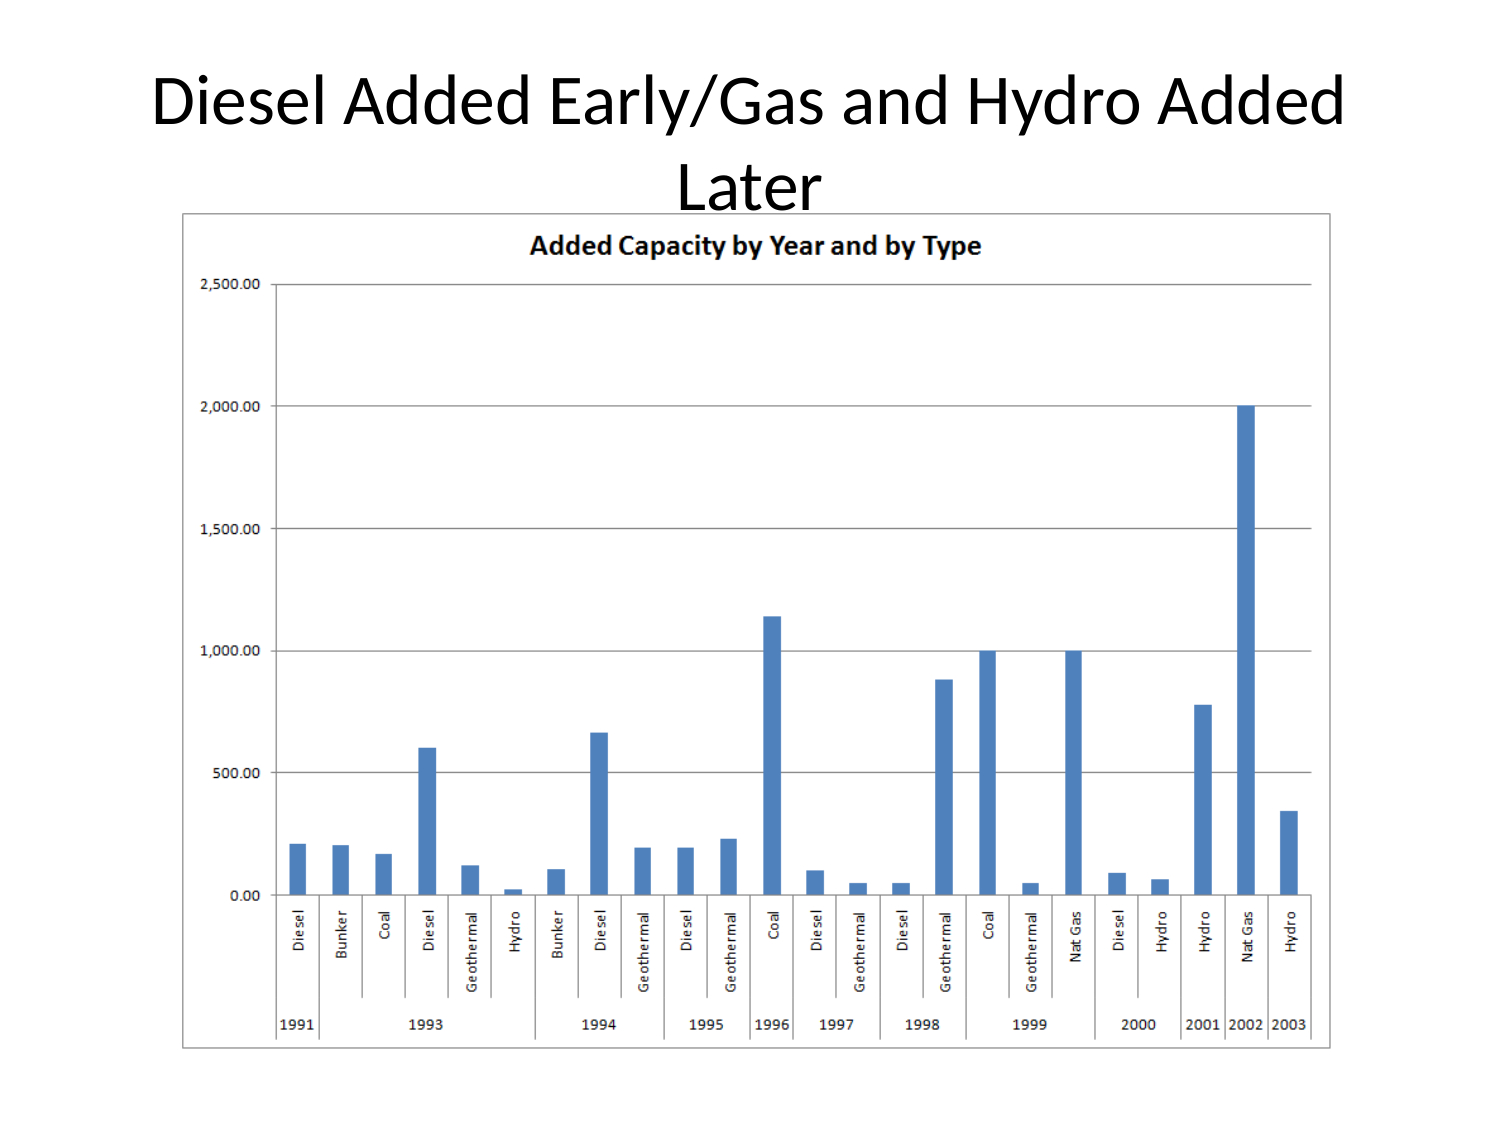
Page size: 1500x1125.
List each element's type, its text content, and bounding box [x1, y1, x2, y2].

title Diesel Added Early/Gas and Hydro Added Later [75, 45, 1425, 233]
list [180, 212, 1332, 1051]
